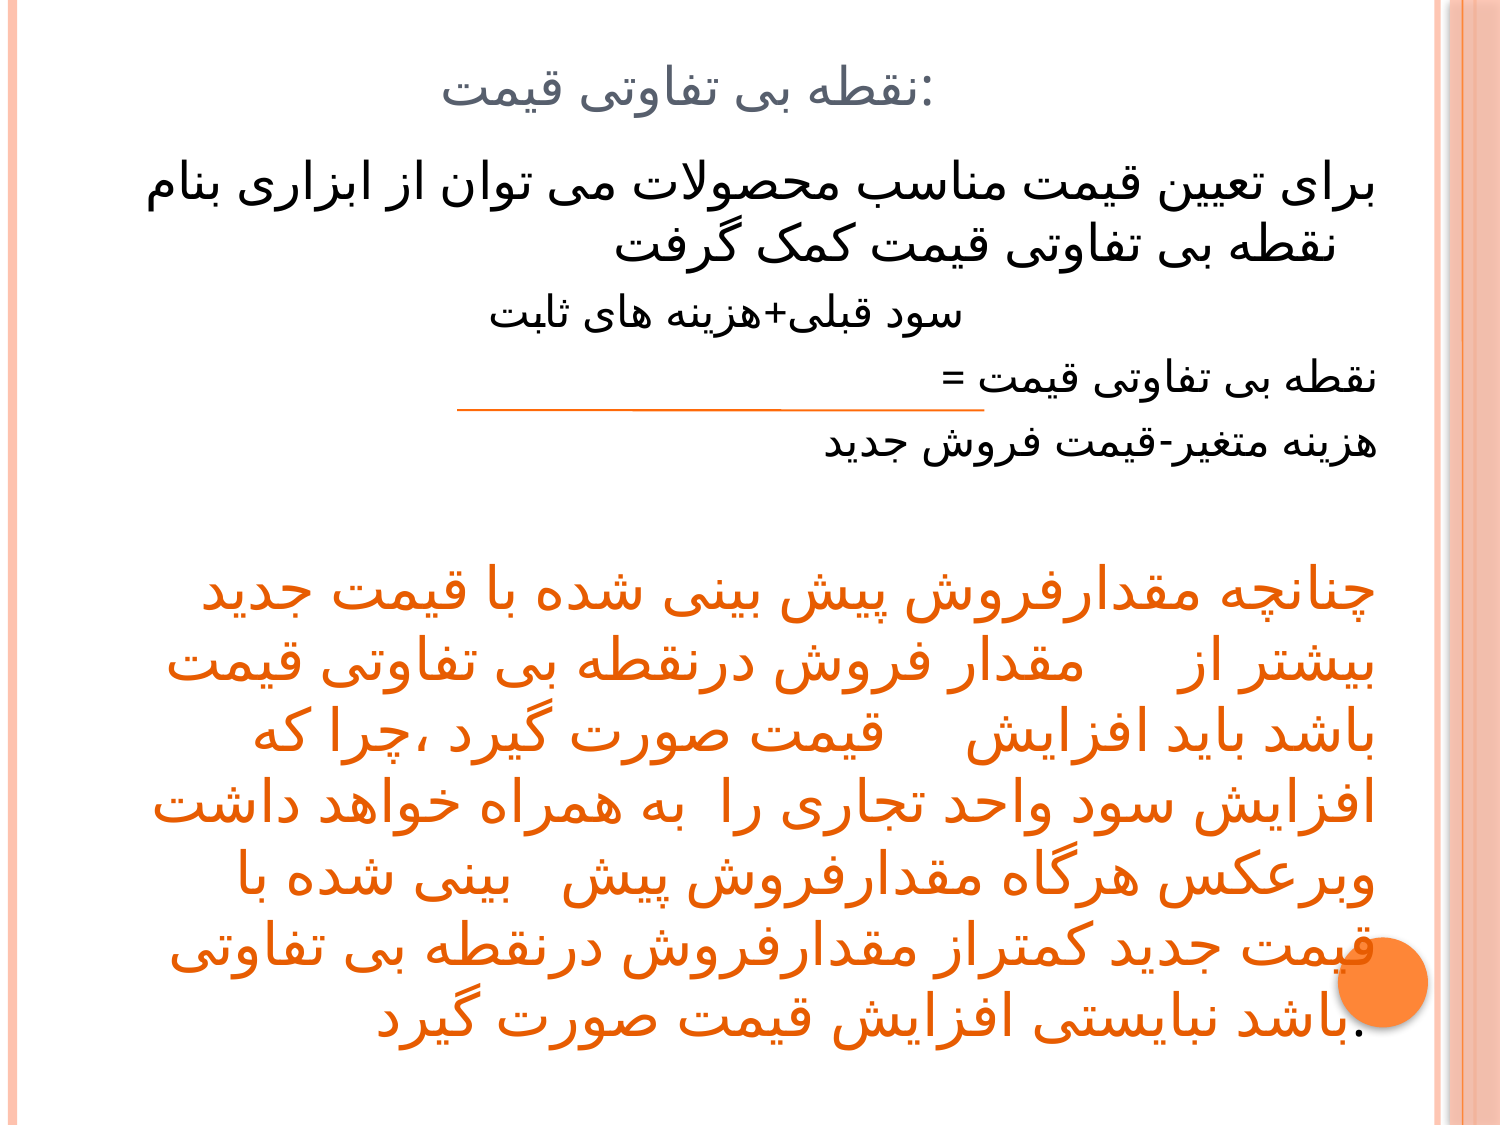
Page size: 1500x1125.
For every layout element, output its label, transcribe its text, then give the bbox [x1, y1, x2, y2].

list برای تعیین قیمت مناسب محصولات می توان از ابزاری بنام نقطه بی تفاوتی قیمت کمک گرفت سود قبلی+هزینه های ثابت نقطه بی تفاوتی قیمت = هزینه متغیر-قیمت فروش جدید چنانچه مقدارفروش پیش بینی شده با قیمت جدید بیشتر از مقدار فروش درنقطه بی تفاوتی قیمت باشد باید افزایش قیمت صورت گیرد ،چرا که افزایش سود واحد تجاری را به همراه خواهد داشت وبرعکس هرگاه مقدارفروش پیش بینی شده با قیمت جدید کمتراز مقدارفروش درنقطه بی تفاوتی باشد نبایستی افزایش قیمت صورت گیرد. [75, 140, 1395, 1062]
title نقطه بی تفاوتی قیمت: [75, 45, 1300, 140]
